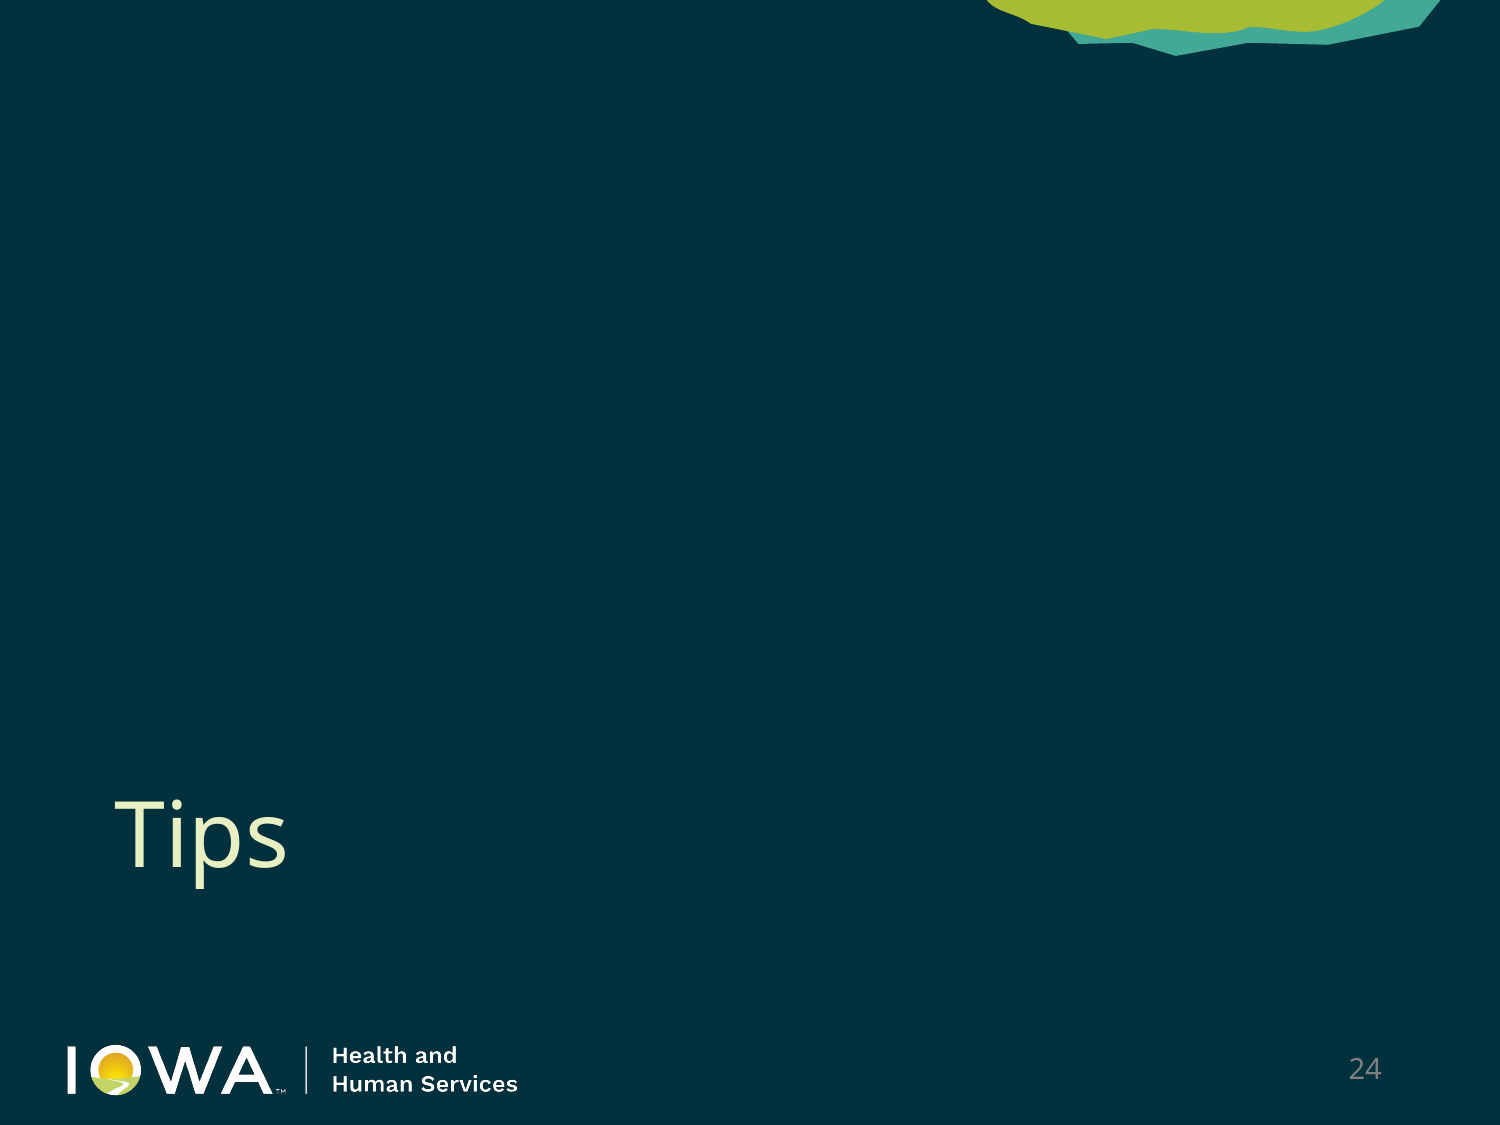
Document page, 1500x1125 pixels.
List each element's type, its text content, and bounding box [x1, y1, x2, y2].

picture [91, 1045, 141, 1095]
slide_number 24 [1059, 1042, 1397, 1103]
picture [419, 1052, 426, 1062]
picture [68, 1047, 75, 1093]
picture [445, 1047, 455, 1062]
picture [365, 1080, 376, 1091]
picture [422, 1077, 434, 1091]
picture [377, 1080, 383, 1091]
picture [461, 1081, 470, 1091]
picture [494, 1081, 504, 1091]
picture [393, 1081, 398, 1091]
picture [400, 1052, 405, 1062]
picture [149, 1047, 221, 1093]
picture [334, 1048, 346, 1062]
picture [350, 1052, 361, 1062]
picture [435, 1052, 440, 1062]
picture [384, 1049, 392, 1063]
picture [378, 1047, 382, 1062]
picture [401, 1080, 411, 1091]
picture [480, 1080, 490, 1091]
picture [437, 1081, 448, 1091]
picture [351, 1081, 361, 1091]
picture [508, 1081, 516, 1091]
picture [222, 1047, 271, 1093]
picture [334, 1077, 346, 1091]
picture [365, 1052, 373, 1062]
title Tips [99, 426, 1342, 895]
